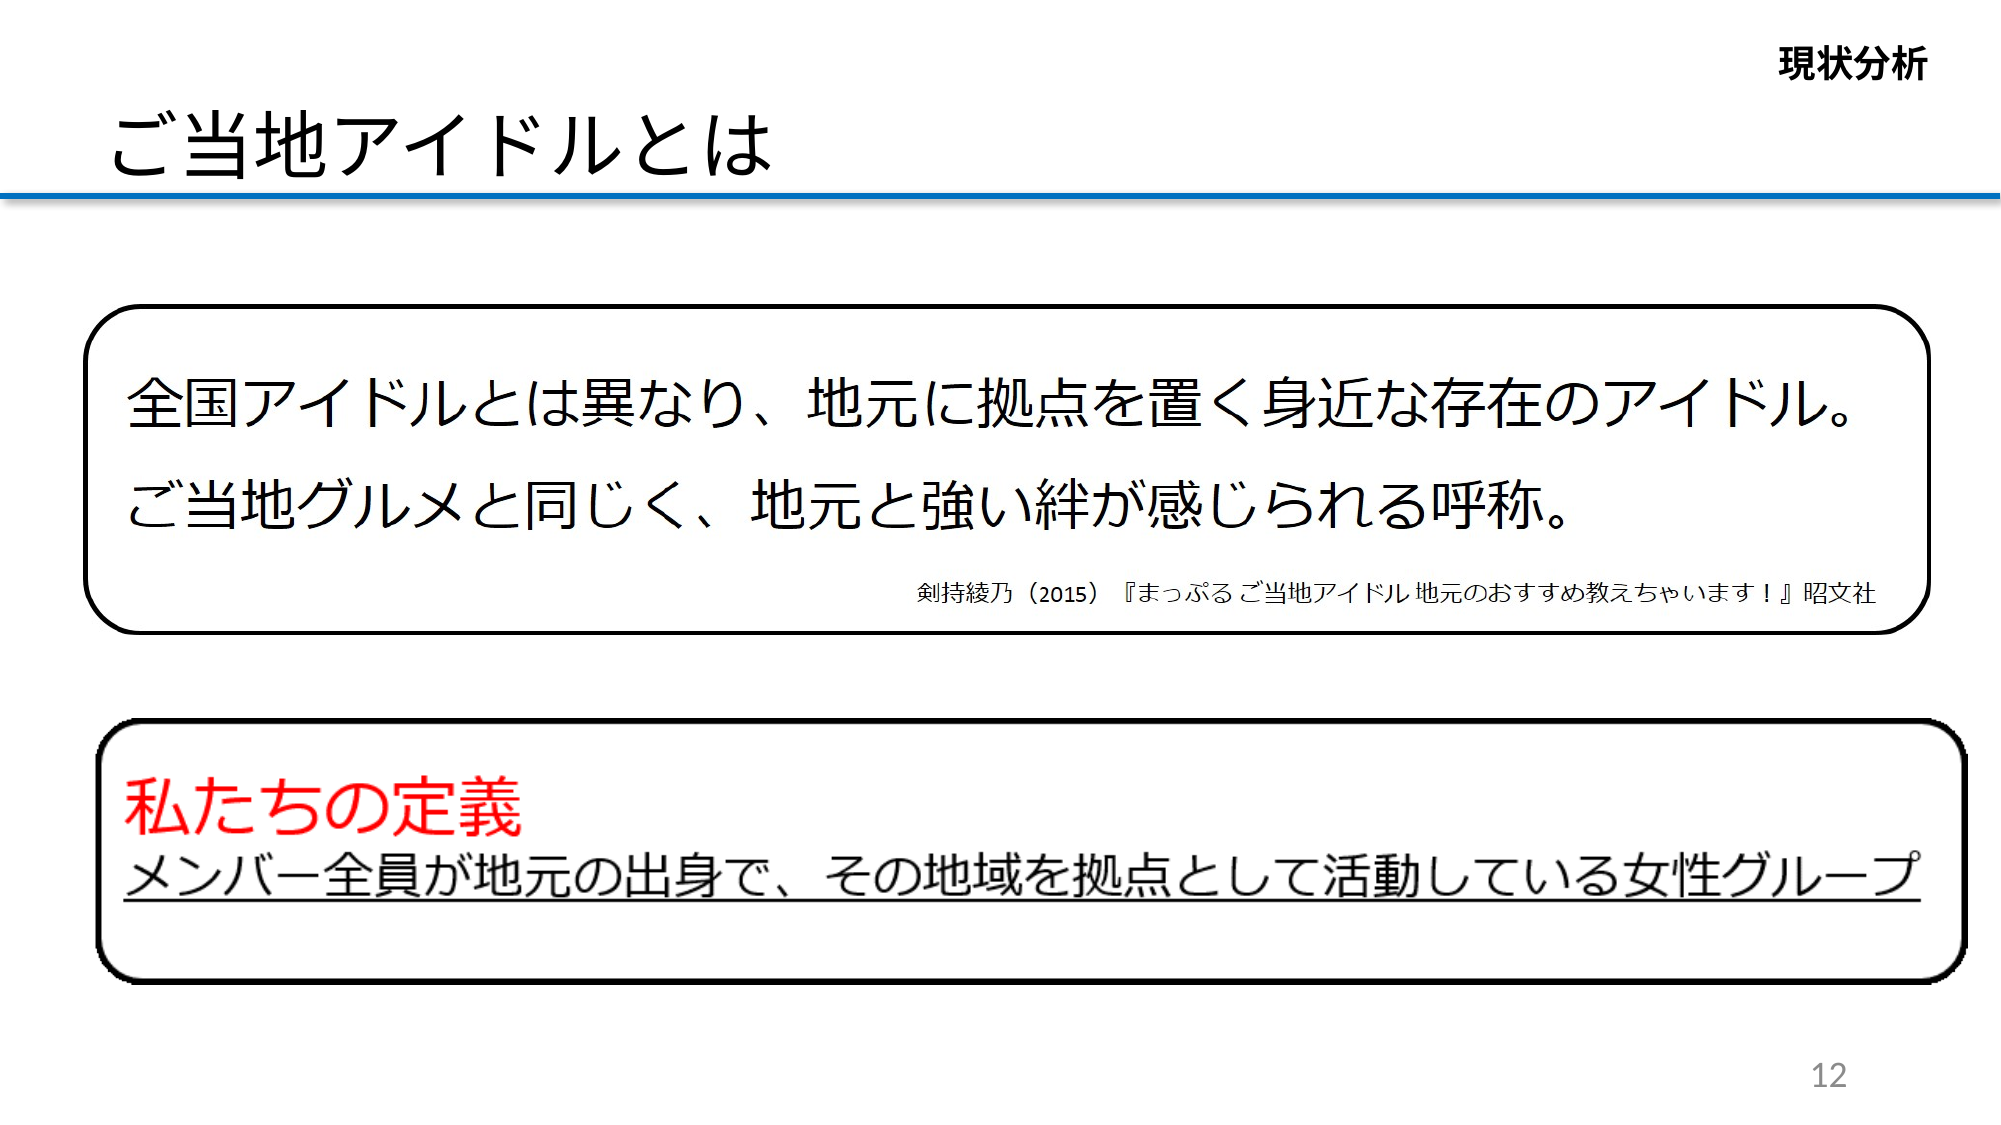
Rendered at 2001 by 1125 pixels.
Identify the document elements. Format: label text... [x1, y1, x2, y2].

text_box ご当地アイドルとは [88, 91, 790, 197]
picture [83, 304, 1931, 635]
text_box 現状分析 [1764, 33, 1944, 93]
slide_number 12 [1412, 1042, 1863, 1103]
picture [83, 718, 1968, 985]
